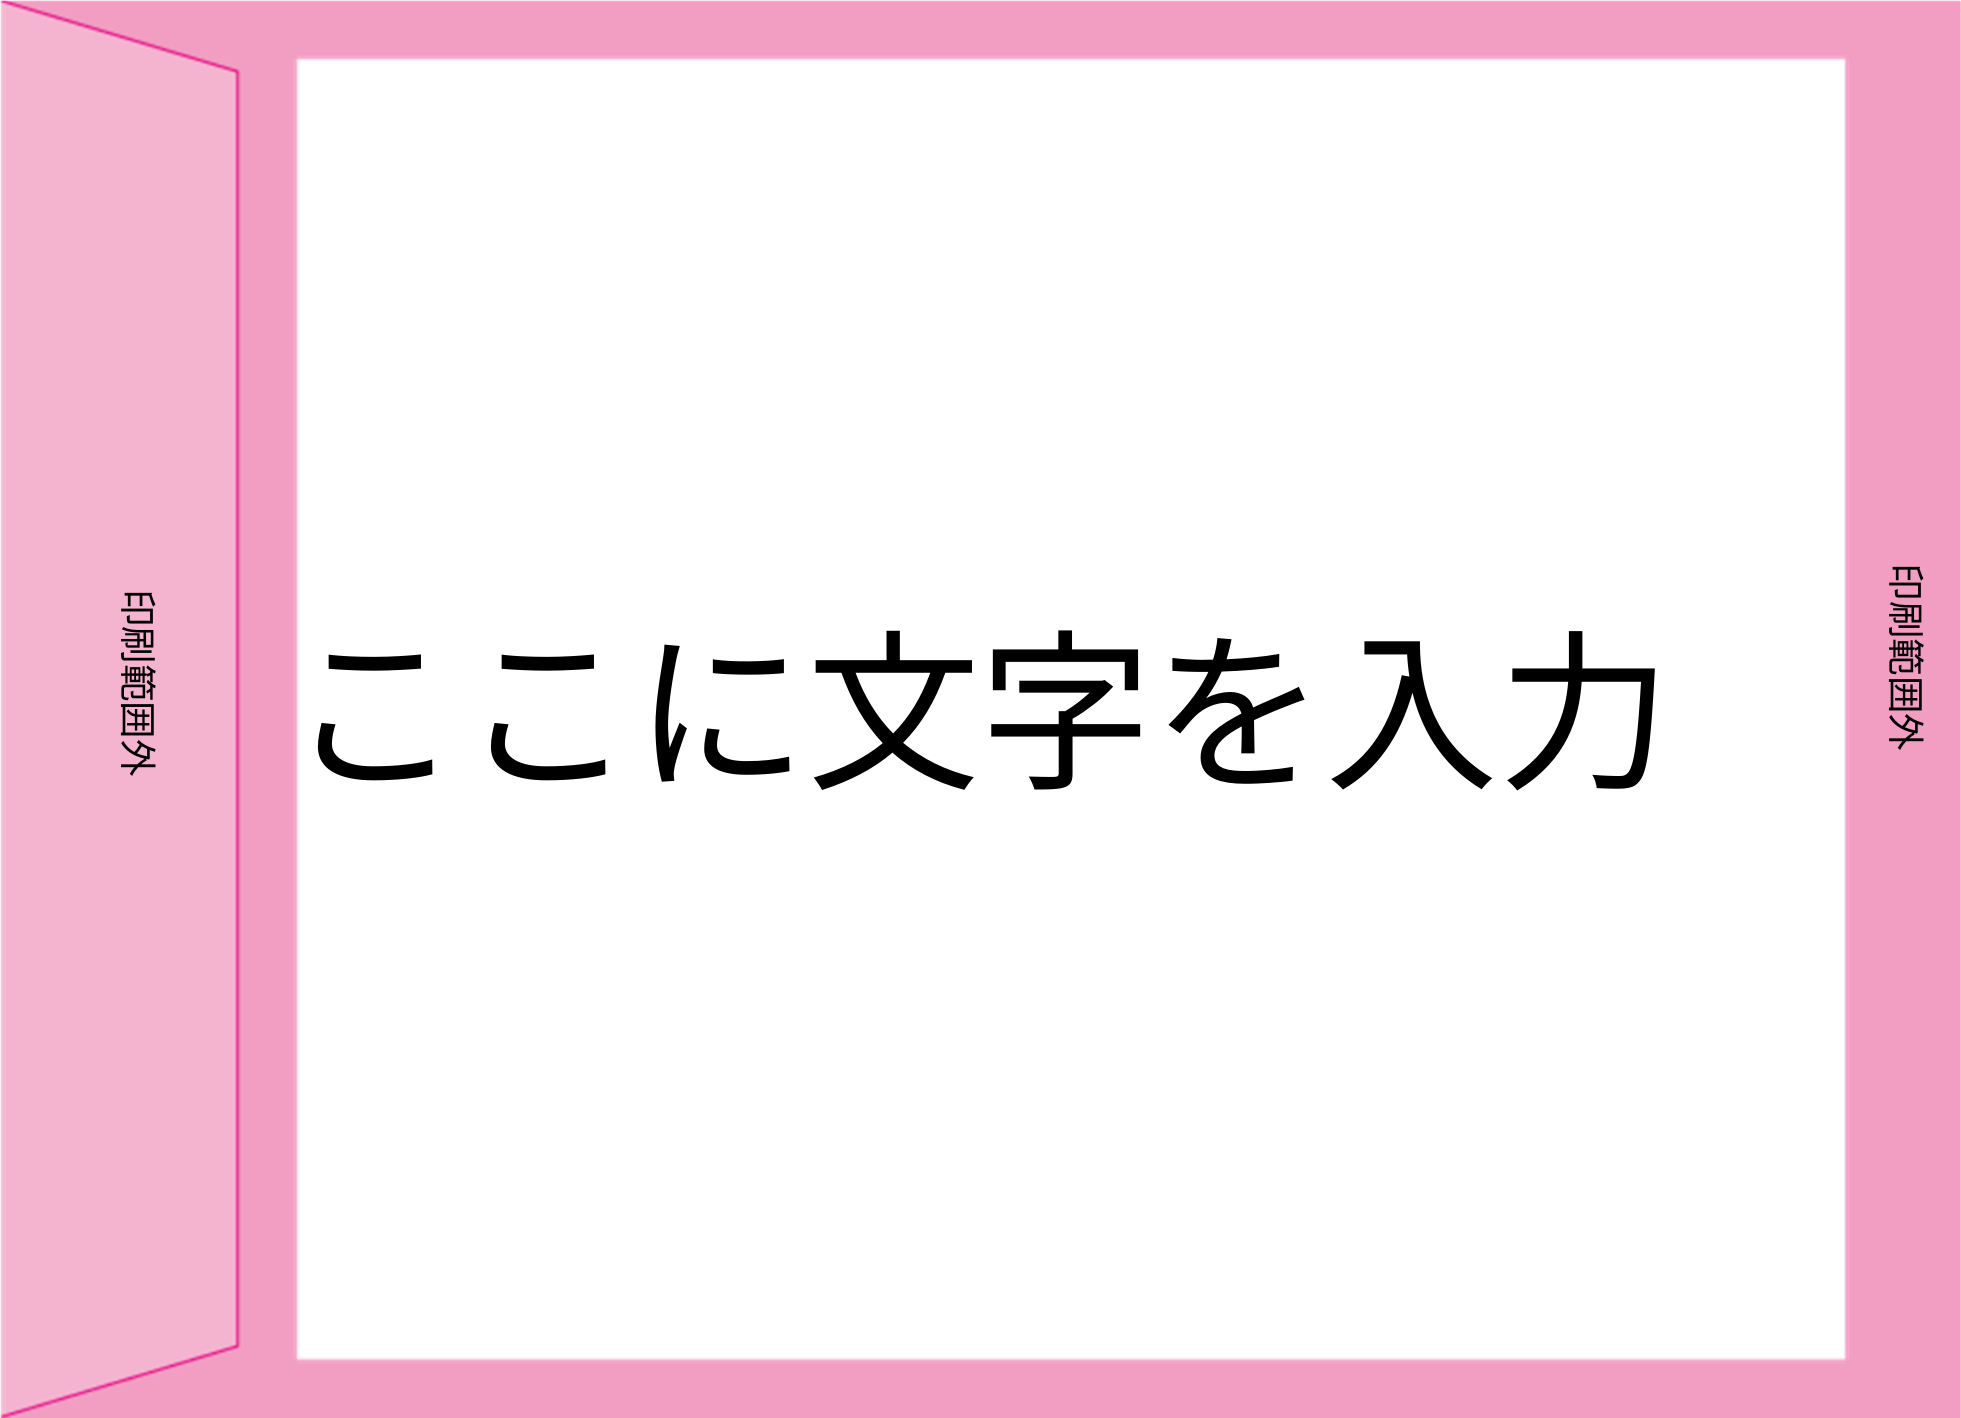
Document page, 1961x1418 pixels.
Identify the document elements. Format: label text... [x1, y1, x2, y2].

text_box ここに文字を入力 [265, 592, 1696, 823]
picture [3, 2, 1961, 1418]
